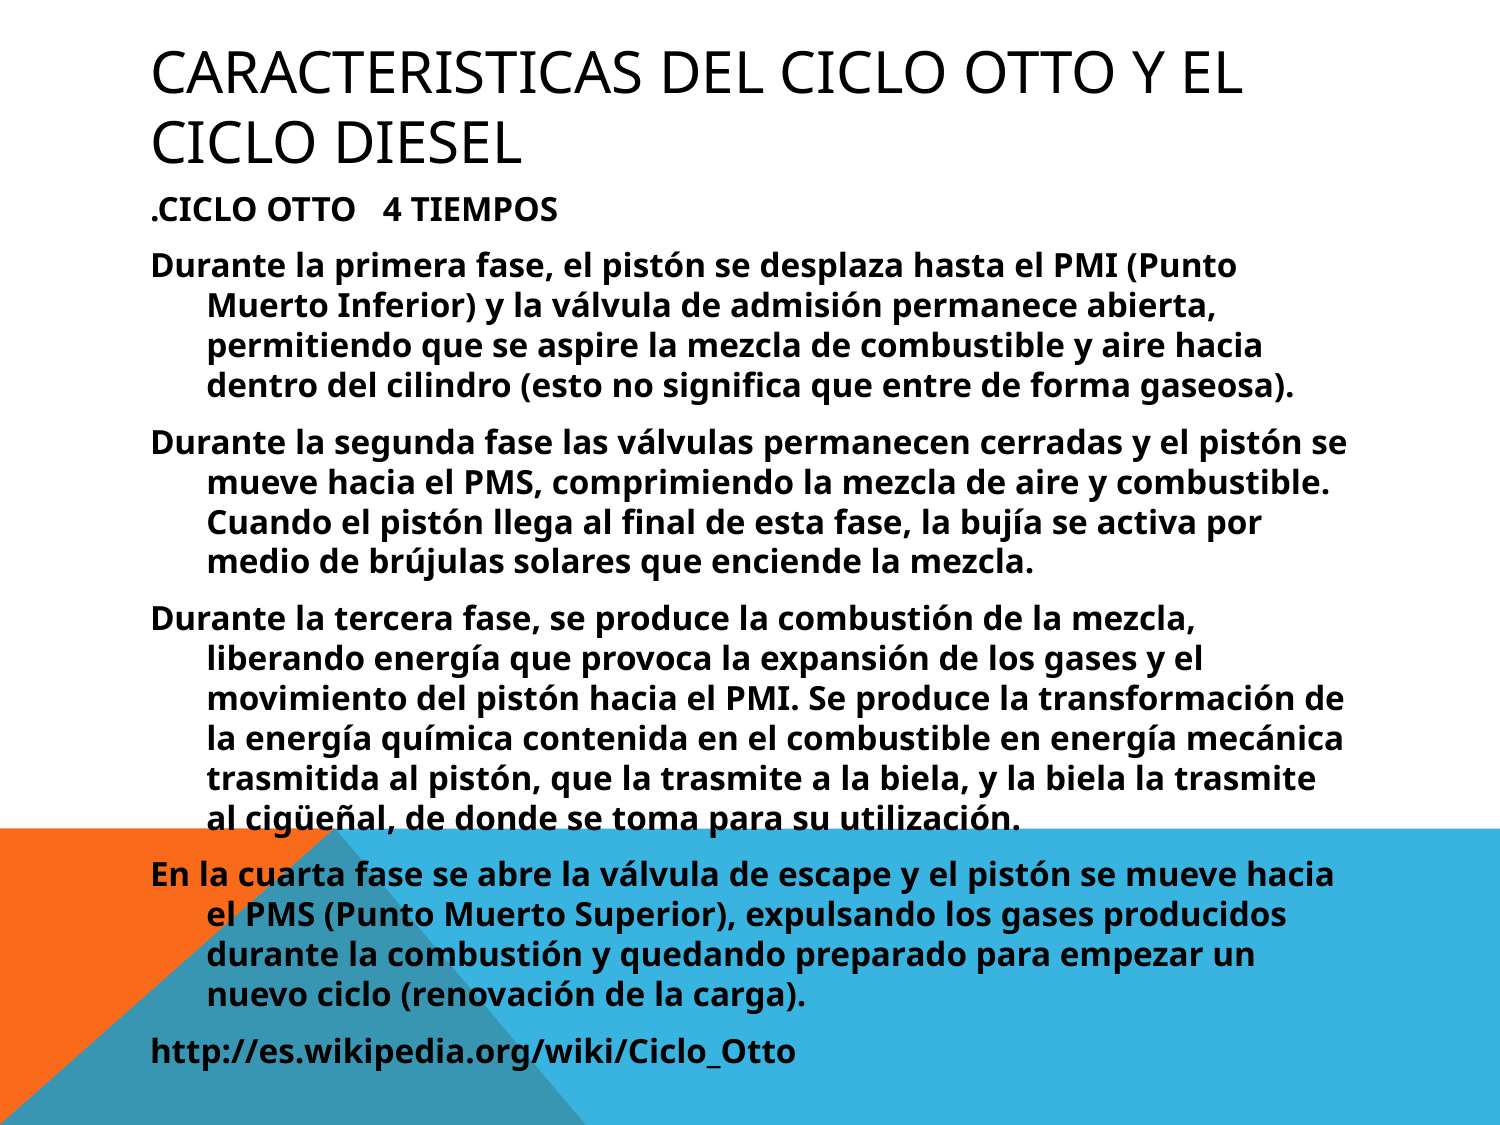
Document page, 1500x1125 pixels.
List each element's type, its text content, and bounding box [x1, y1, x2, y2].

list .CICLO OTTO 4 TIEMPOS Durante la primera fase, el pistón se desplaza hasta el PMI (Punto Muerto Inferior) y la válvula de admisión permanece abierta, permitiendo que se aspire la mezcla de combustible y aire hacia dentro del cilindro (esto no significa que entre de forma gaseosa). Durante la segunda fase las válvulas permanecen cerradas y el pistón se mueve hacia el PMS, comprimiendo la mezcla de aire y combustible. Cuando el pistón llega al final de esta fase, la bujía se activa por medio de brújulas solares que enciende la mezcla. Durante la tercera fase, se produce la combustión de la mezcla, liberando energía que provoca la expansión de los gases y el movimiento del pistón hacia el PMI. Se produce la transformación de la energía química contenida en el combustible en energía mecánica trasmitida al pistón, que la trasmite a la biela, y la biela la trasmite al cigüeñal, de donde se toma para su utilización. En la cuarta fase se abre la válvula de escape y el pistón se mueve hacia el PMS (Punto Muerto Superior), expulsando los gases producidos durante la combustión y quedando preparado para empezar un nuevo ciclo (renovación de la carga). http://es.wikipedia.org/wiki/Ciclo_Otto [135, 180, 1369, 1035]
title CARACTERISTICAS DEL CICLO OTTO Y EL CICLO DIESEL [135, 60, 1369, 150]
